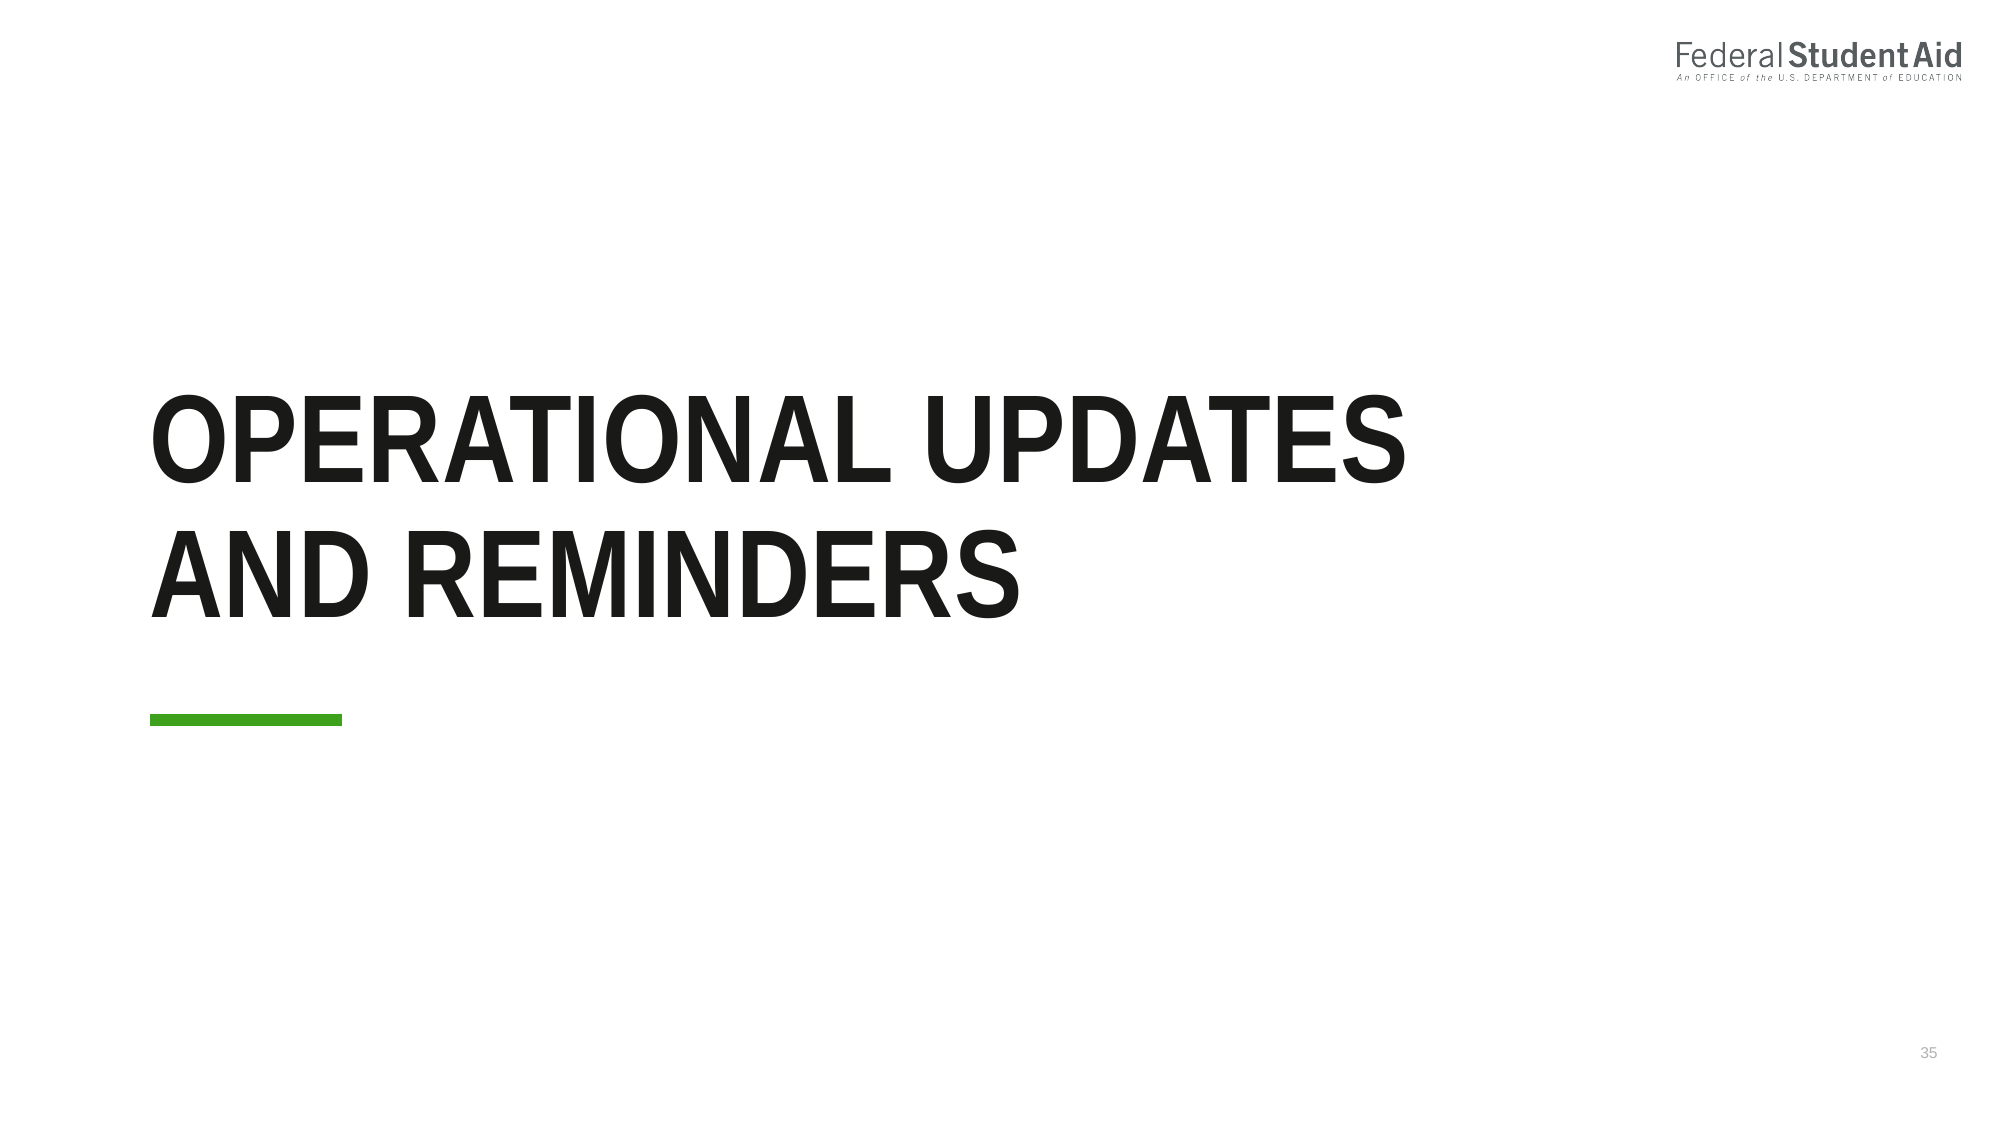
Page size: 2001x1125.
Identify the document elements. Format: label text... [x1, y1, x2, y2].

slide_number 35 [1920, 1042, 1986, 1094]
title Operational updates and reminders [149, 314, 1471, 652]
picture [1651, 16, 1986, 106]
